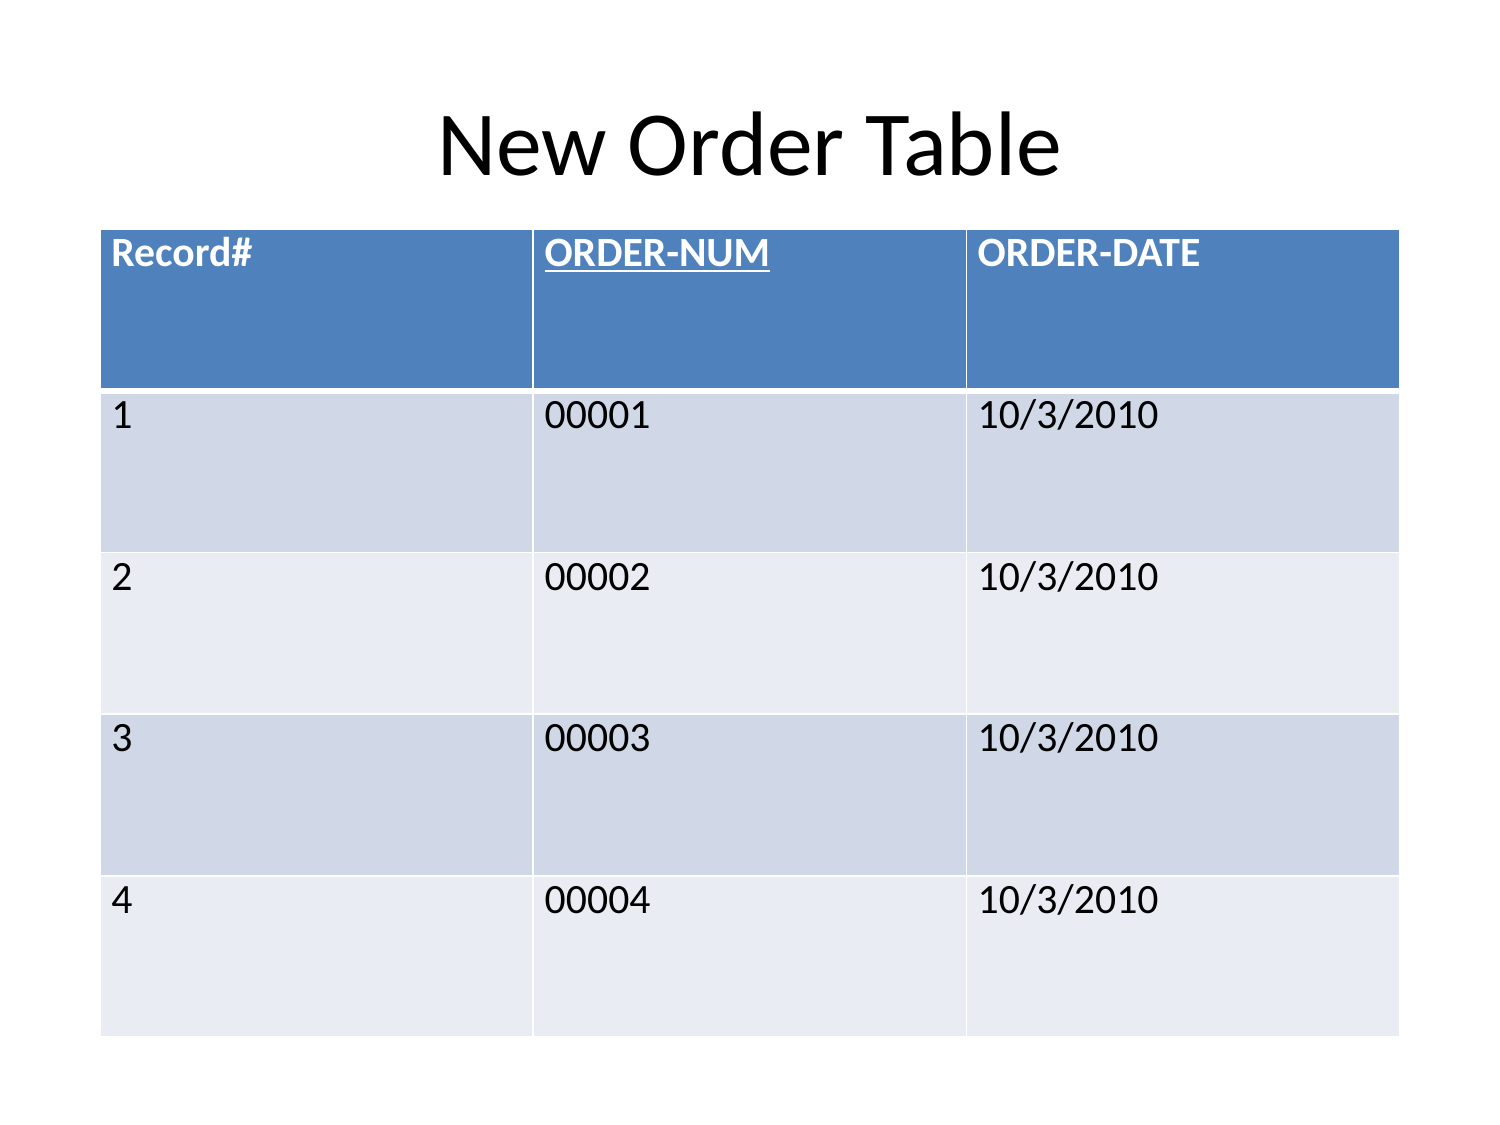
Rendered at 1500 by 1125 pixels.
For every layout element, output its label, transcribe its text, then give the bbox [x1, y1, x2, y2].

table_cell 00003 [534, 715, 966, 875]
table_header Record# [101, 230, 532, 388]
table_cell 00004 [534, 877, 966, 1036]
table_cell 3 [101, 715, 532, 875]
title New Order Table [75, 45, 1425, 233]
table_header ORDER-DATE [967, 230, 1399, 388]
table_cell 00002 [534, 553, 966, 713]
table_cell 10/3/2010 [967, 715, 1399, 875]
table_cell 10/3/2010 [967, 394, 1399, 552]
table_header ORDER-NUM [534, 230, 966, 388]
table_cell 10/3/2010 [967, 553, 1399, 713]
table_cell 00001 [534, 394, 966, 552]
table_cell 10/3/2010 [967, 877, 1399, 1036]
table_cell 1 [101, 394, 532, 552]
table_cell 2 [101, 553, 532, 713]
table_cell 4 [101, 877, 532, 1036]
